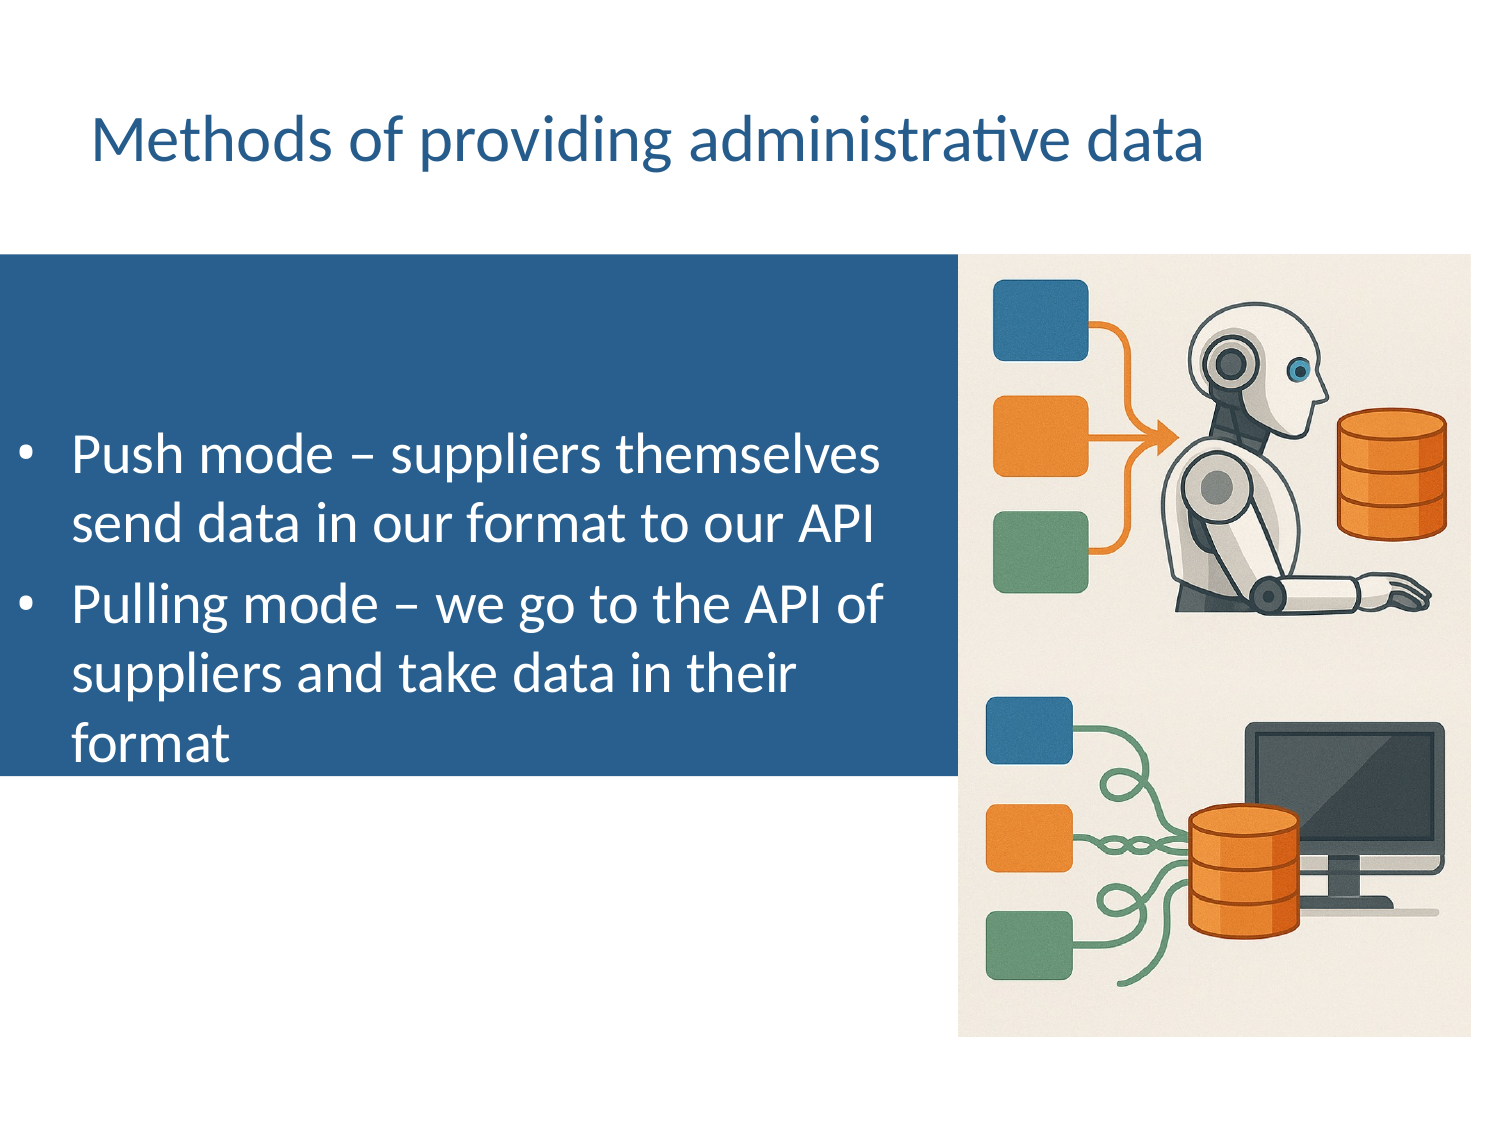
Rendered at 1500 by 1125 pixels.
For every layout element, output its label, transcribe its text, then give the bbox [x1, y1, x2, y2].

text_box Push mode – suppliers themselves send data in our format to our API Pulling mode – we go to the API of suppliers and take data in their format [0, 254, 956, 777]
title Methods of providing administrative data [87, 52, 1374, 254]
picture [958, 254, 1471, 1037]
